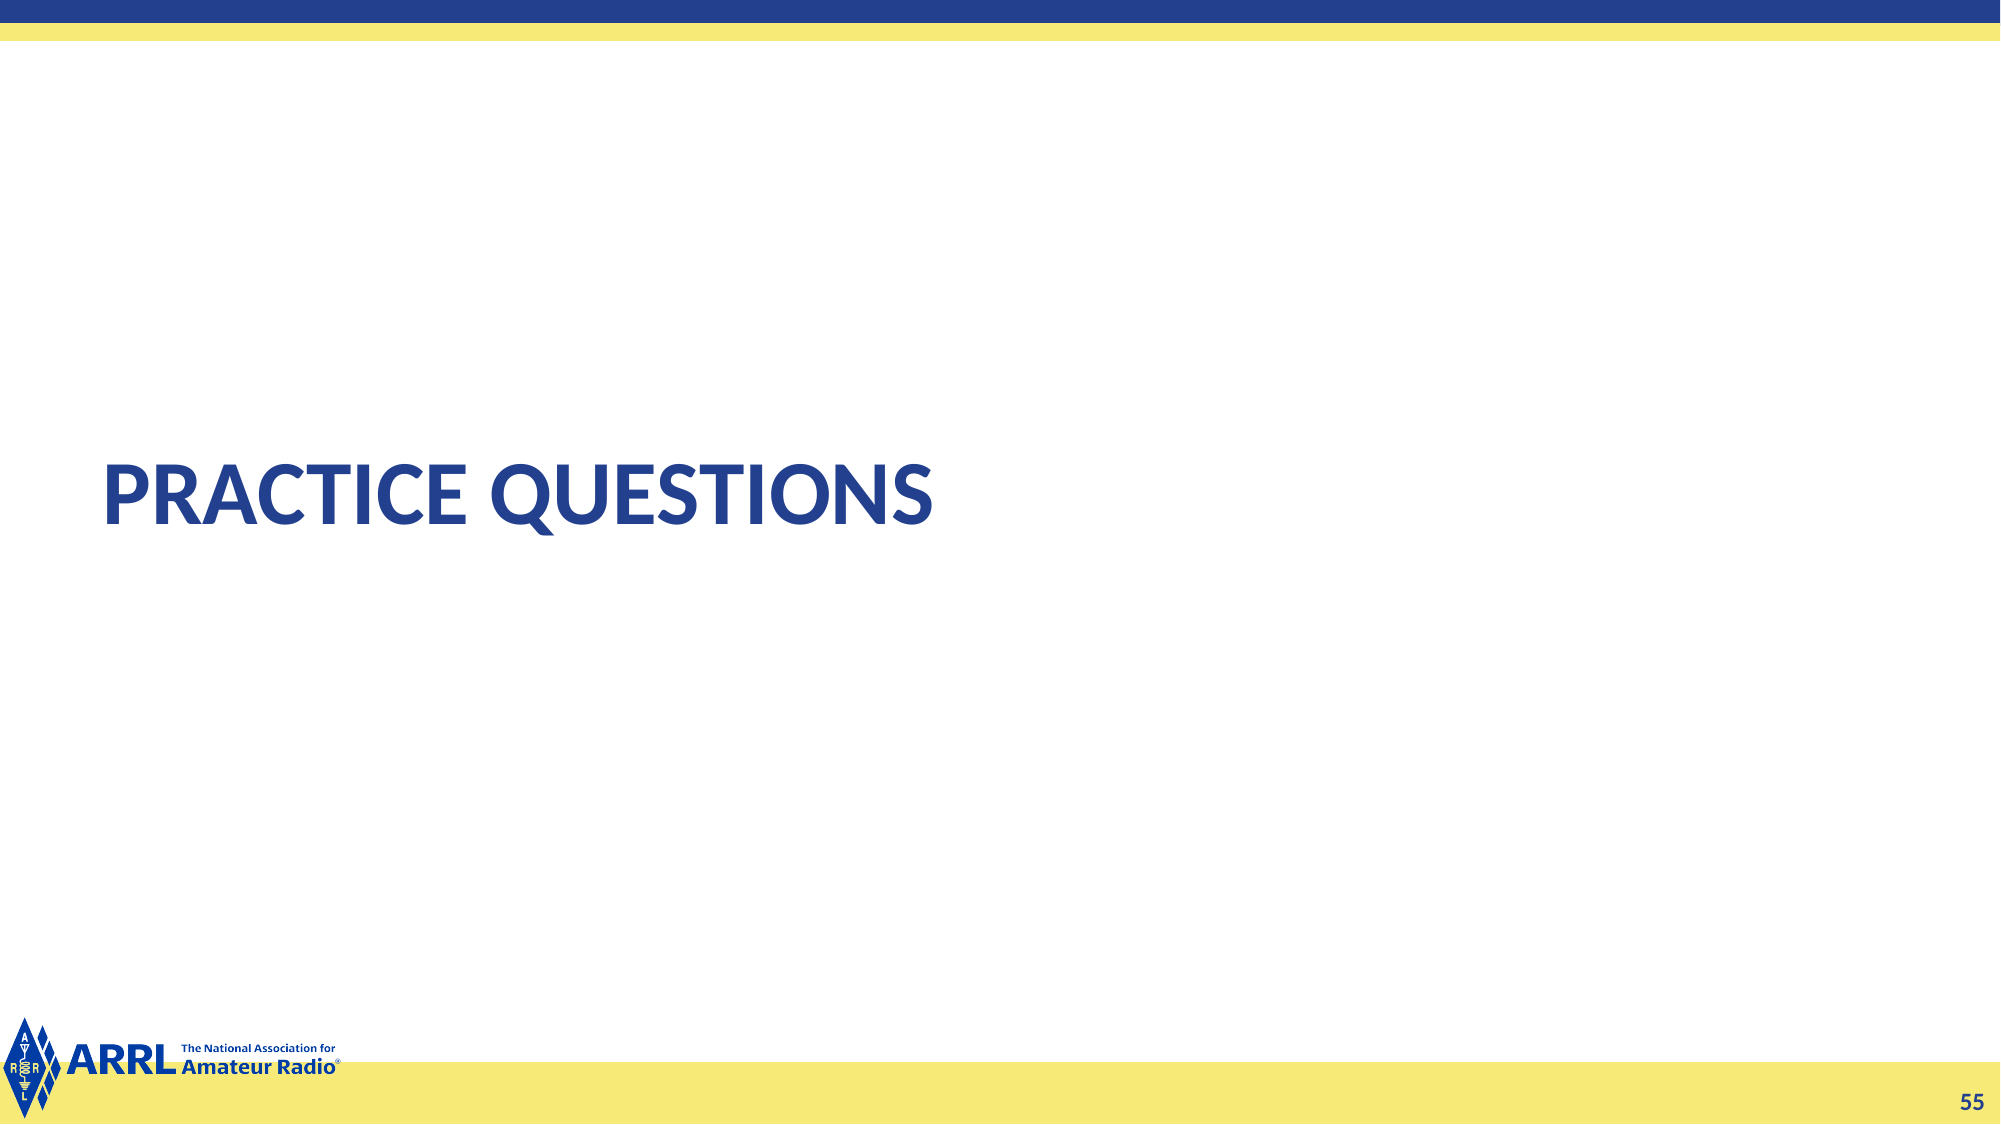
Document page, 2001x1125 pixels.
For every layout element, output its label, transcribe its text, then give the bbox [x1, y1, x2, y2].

picture [1, 1015, 342, 1121]
title PRACTICE QUESTIONS [87, 437, 1888, 625]
